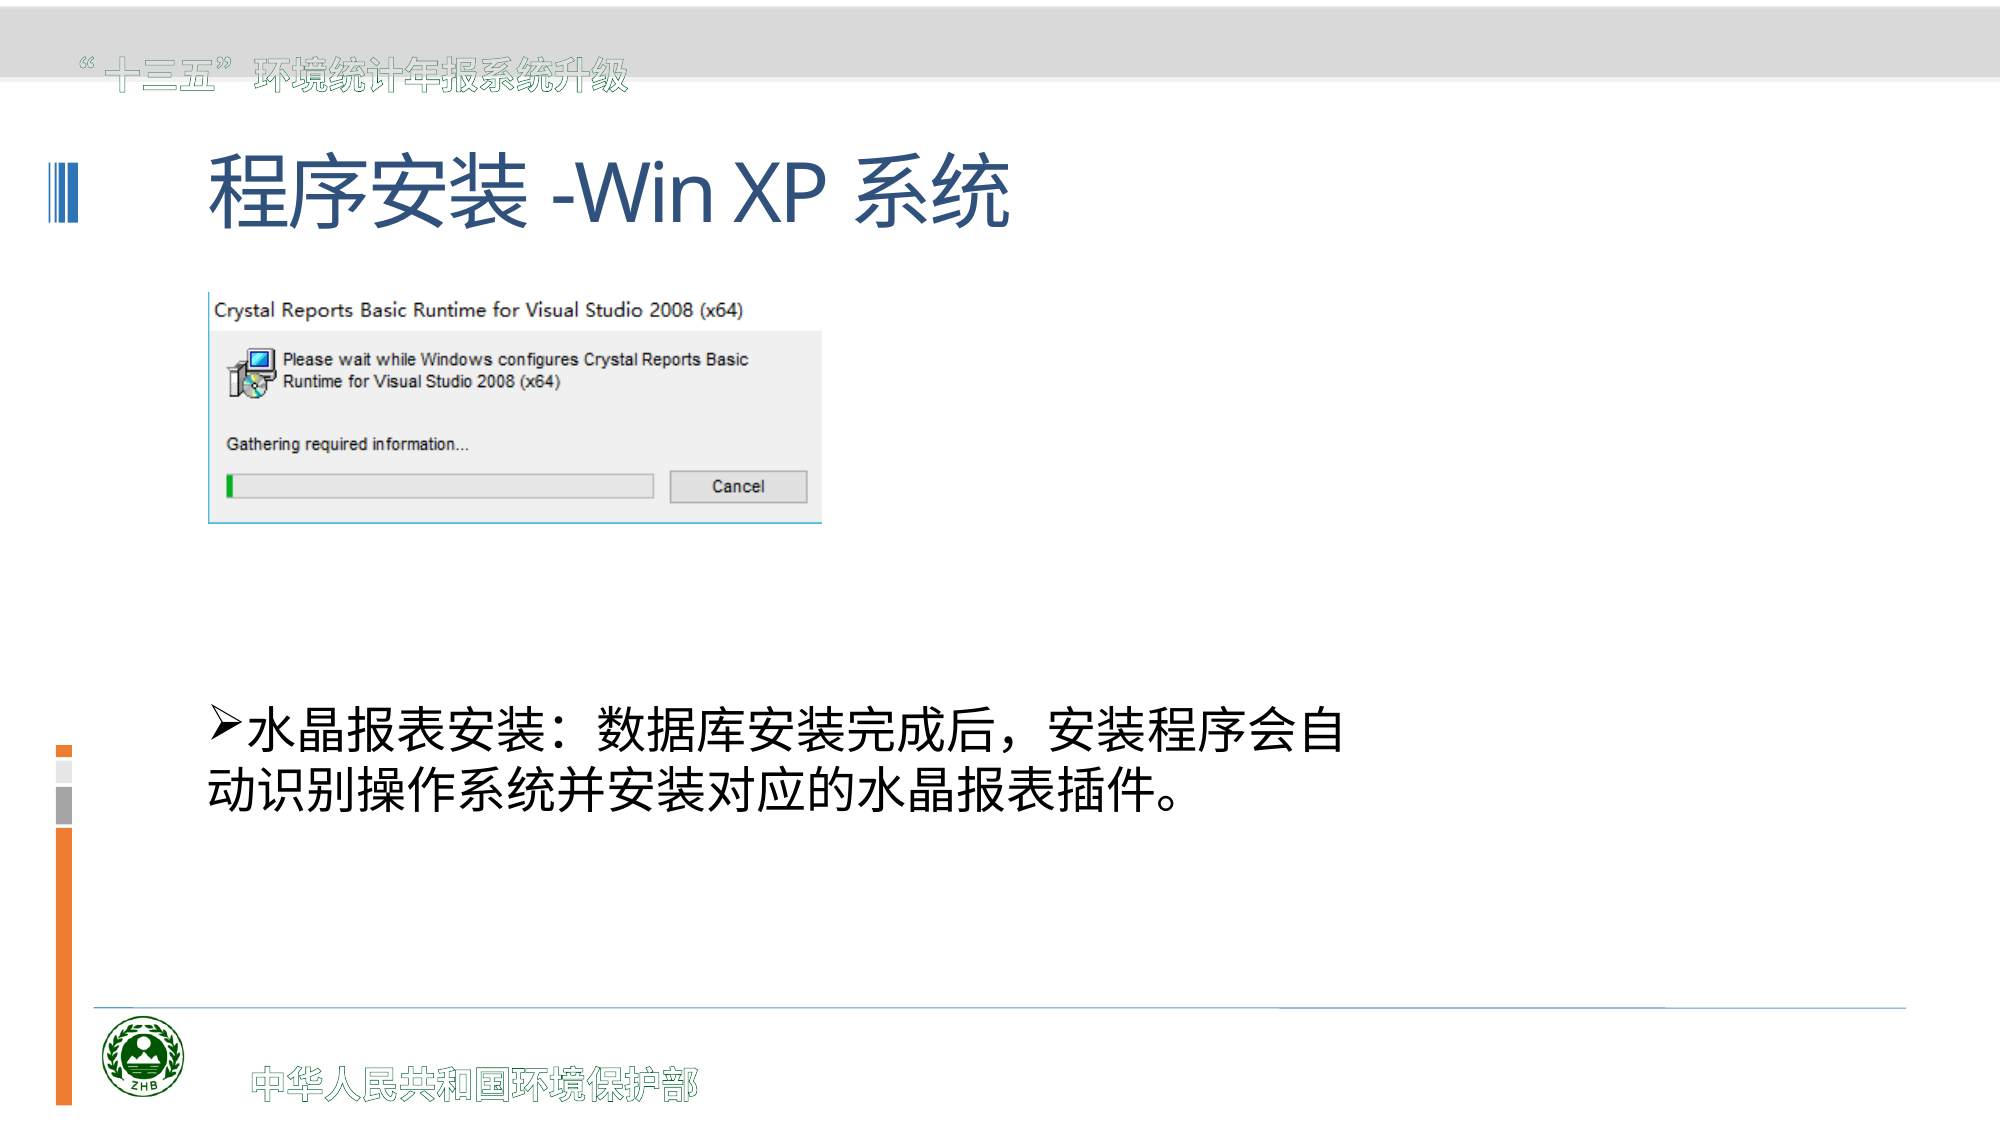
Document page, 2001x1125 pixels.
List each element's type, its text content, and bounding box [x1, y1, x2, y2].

text_box 程序安装-Win XP系统 [192, 131, 1080, 261]
picture [208, 292, 822, 524]
picture [93, 1007, 188, 1106]
text_box 水晶报表安装：数据库安装完成后，安装程序会自动识别操作系统并安装对应的水晶报表插件。 [192, 690, 1377, 826]
